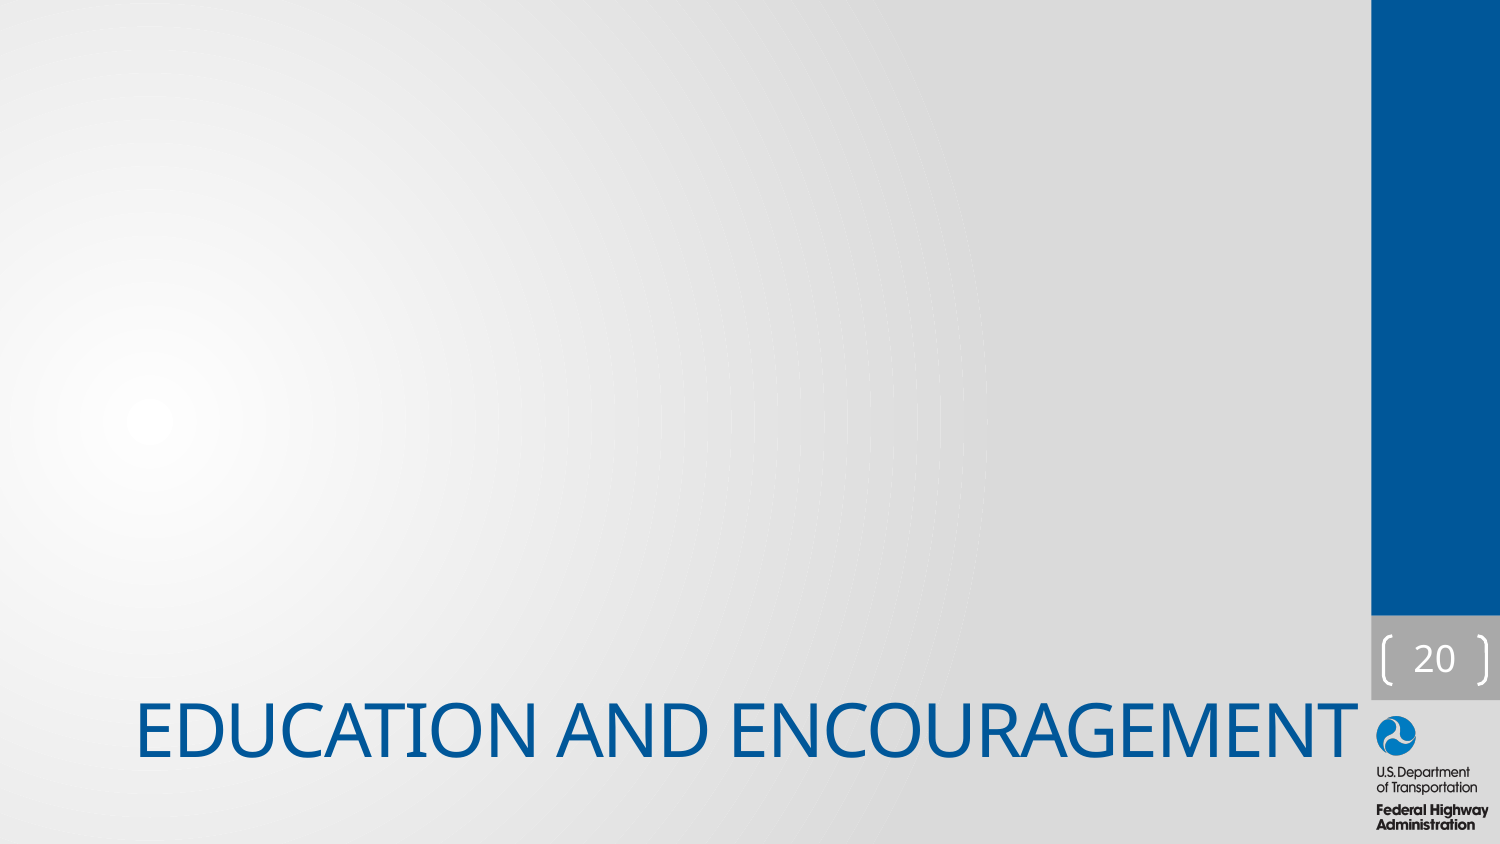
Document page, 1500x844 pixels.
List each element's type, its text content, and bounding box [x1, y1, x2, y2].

slide_number 20 [1381, 634, 1488, 687]
title EDUCATION AND Encouragement [118, 675, 1375, 819]
